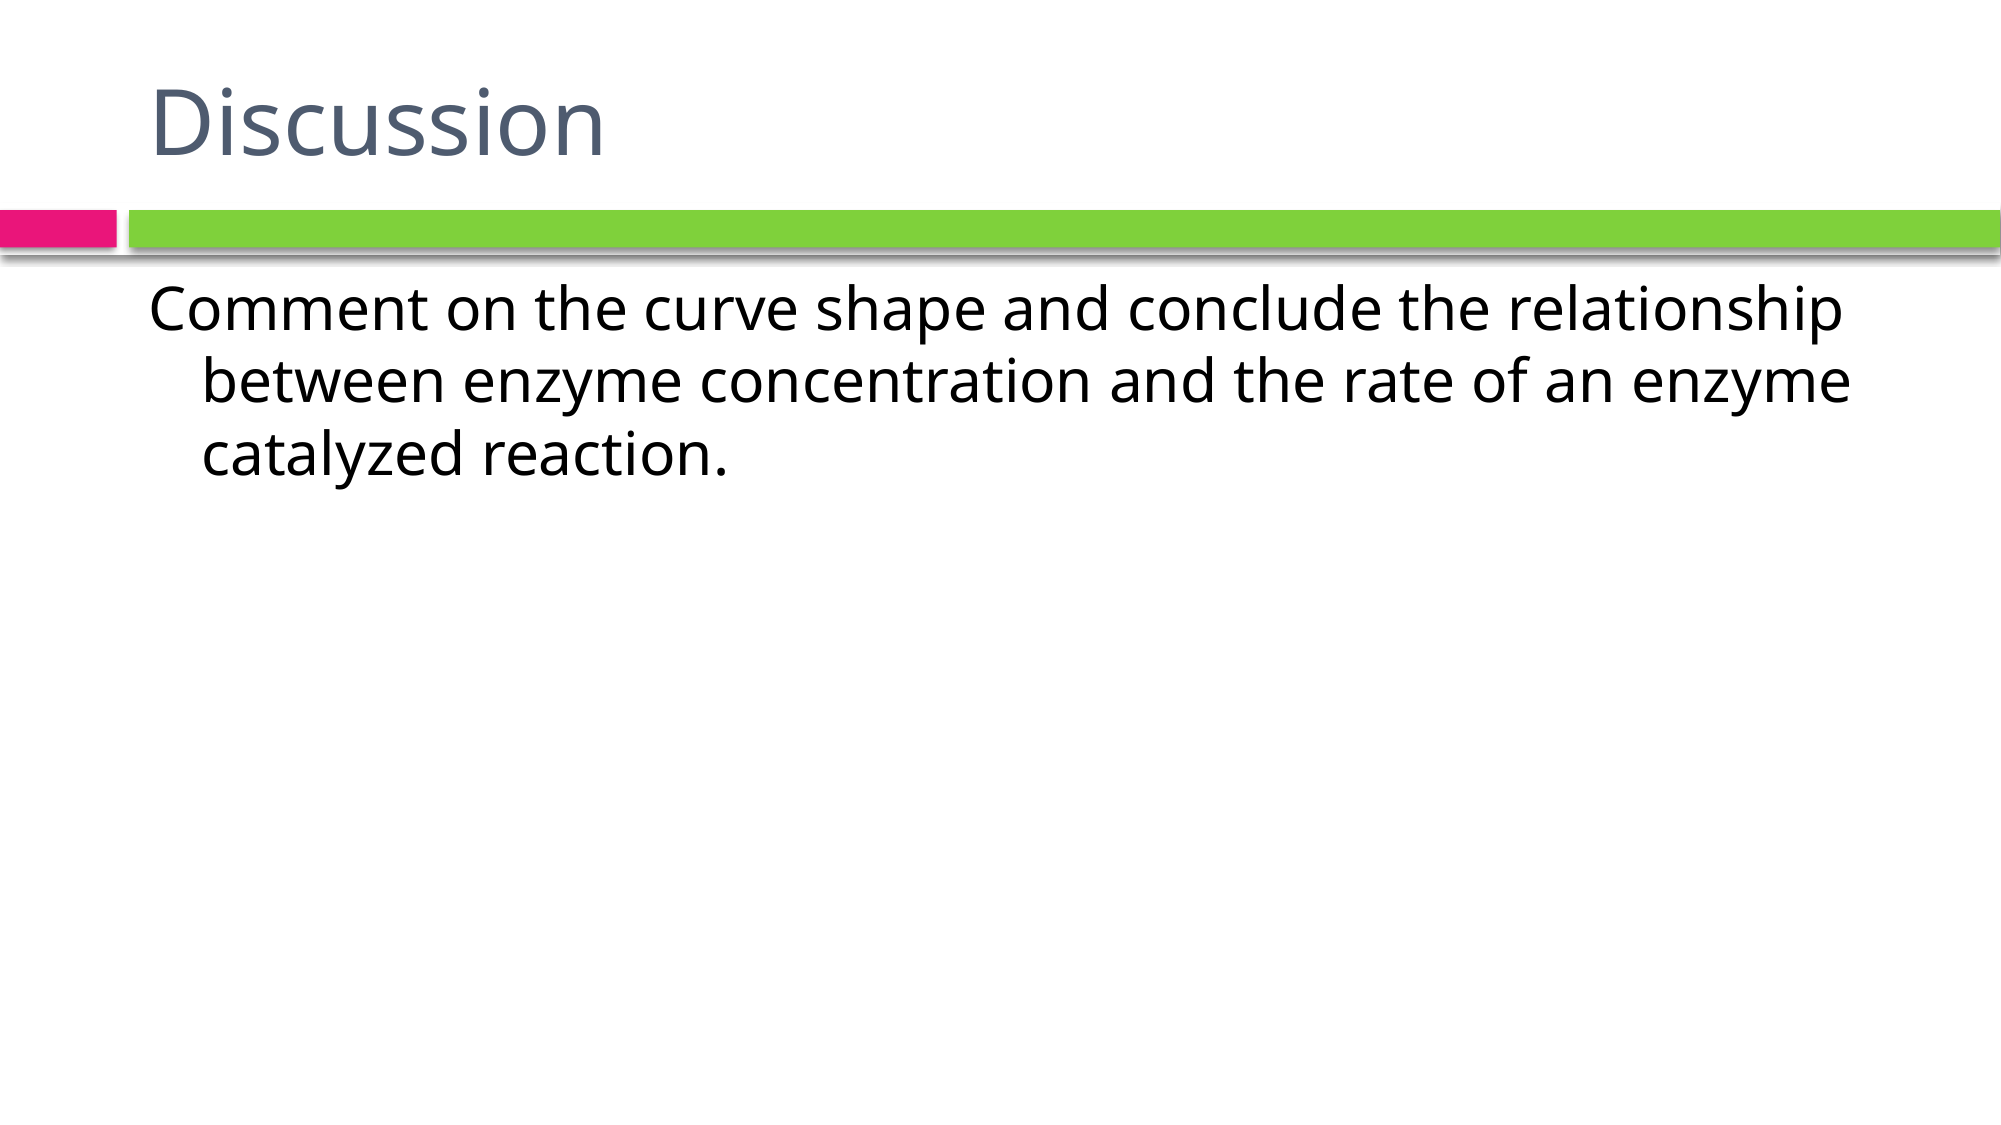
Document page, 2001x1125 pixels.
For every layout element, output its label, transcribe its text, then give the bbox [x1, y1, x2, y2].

list Comment on the curve shape and conclude the relationship between enzyme concentration and the rate of an enzyme catalyzed reaction. [133, 262, 1918, 1000]
title Discussion [133, 37, 1918, 200]
